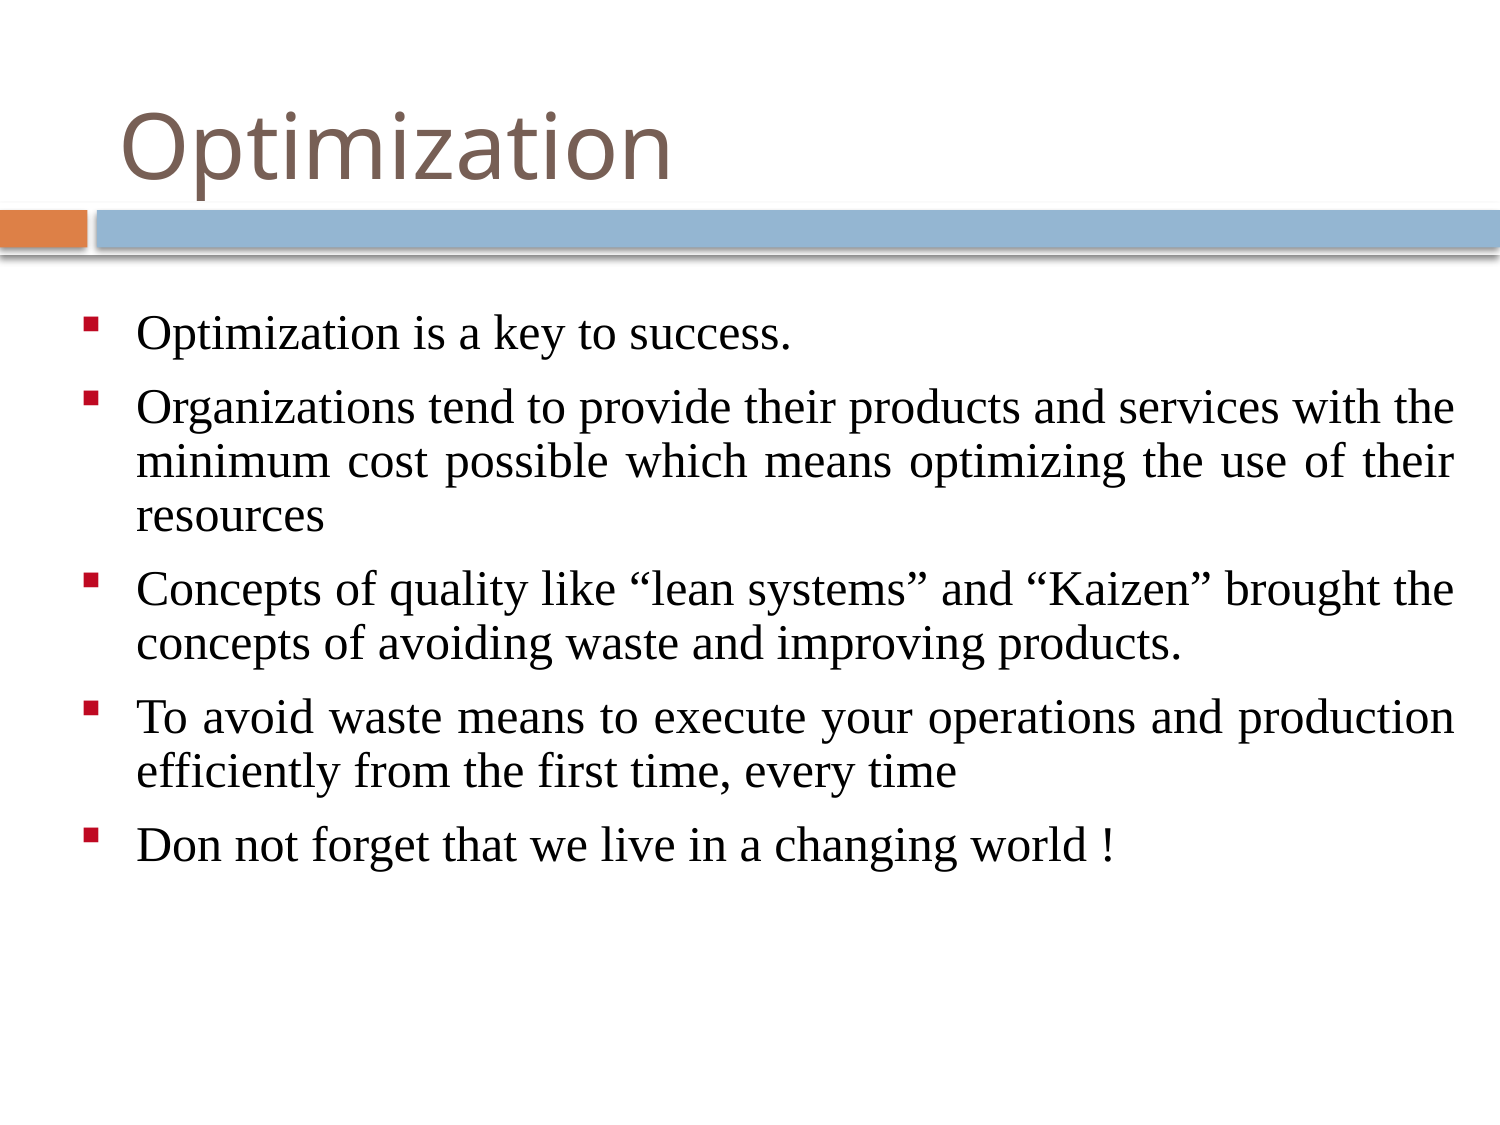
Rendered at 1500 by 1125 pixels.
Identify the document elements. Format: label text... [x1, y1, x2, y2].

title Optimization [103, 72, 1397, 213]
text_box Optimization is a key to success. Organizations tend to provide their products and services with the minimum cost possible which means optimizing the use of their resources Concepts of quality like “lean systems” and “Kaizen” brought the concepts of avoiding waste and improving products. To avoid waste means to execute your operations and production efficiently from the first time, every time Don not forget that we live in a changing world ! [64, 298, 1471, 880]
